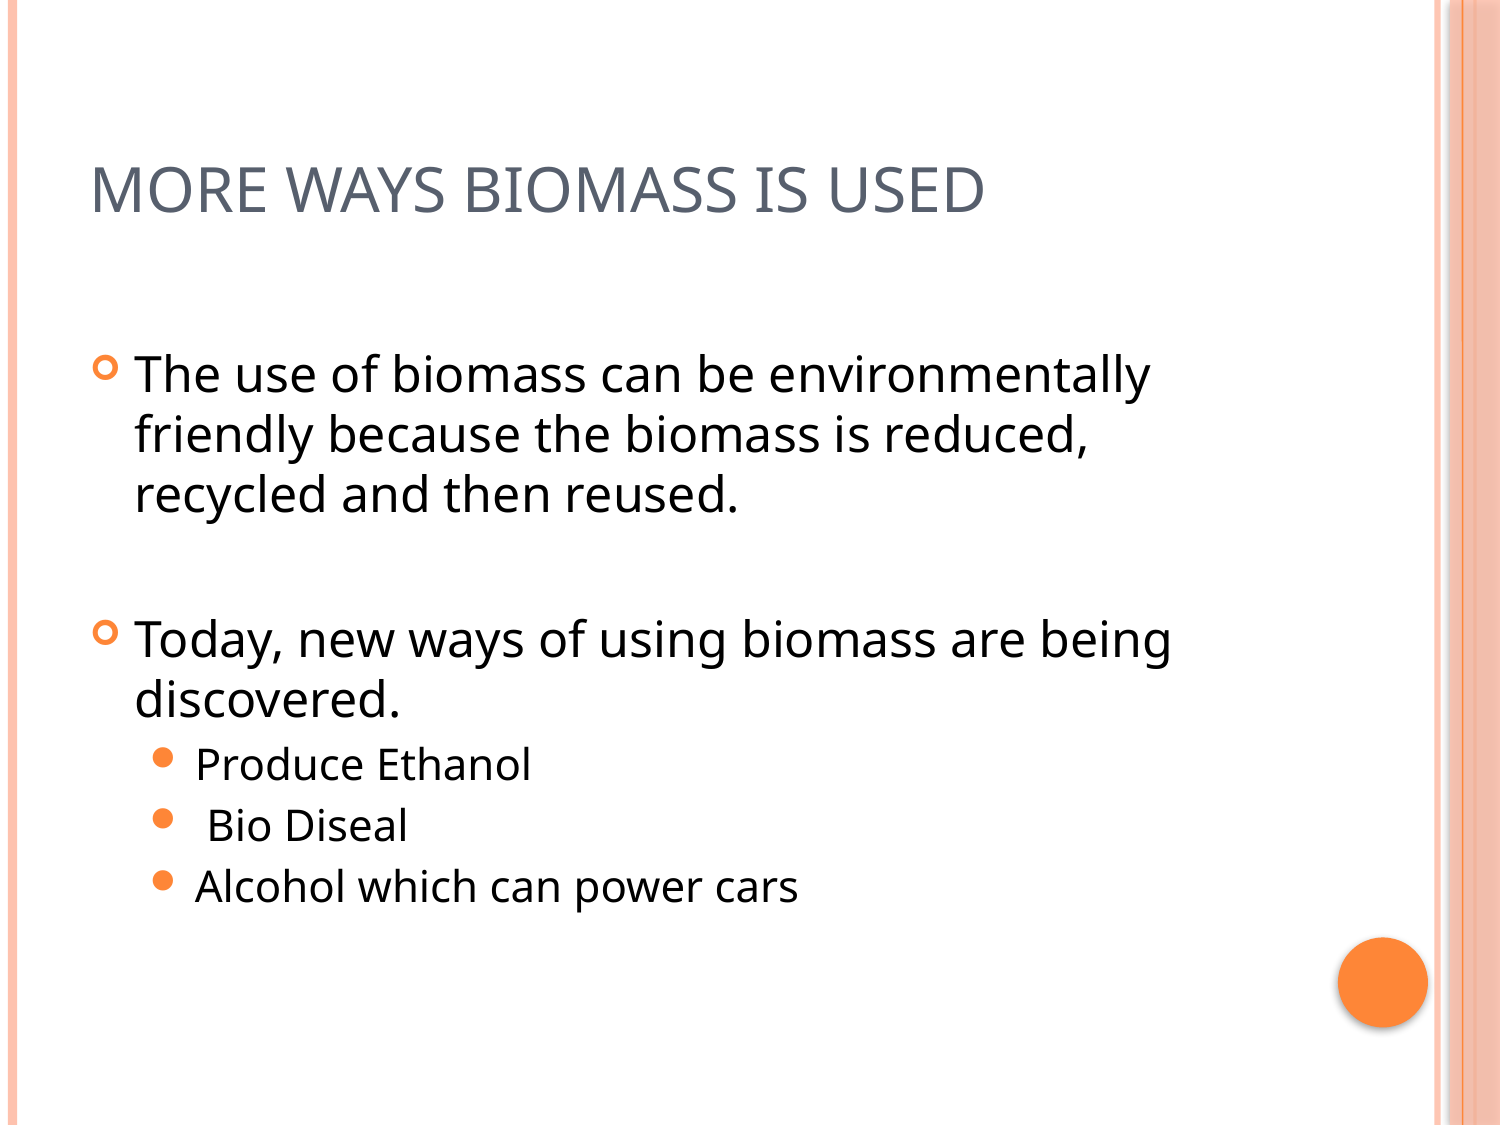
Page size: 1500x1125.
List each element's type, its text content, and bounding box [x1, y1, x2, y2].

list The use of biomass can be environmentally friendly because the biomass is reduced, recycled and then reused. Today, new ways of using biomass are being discovered. Produce Ethanol Bio Diseal Alcohol which can power cars [75, 262, 1300, 1062]
title More Ways Biomass is Used [75, 45, 1300, 233]
